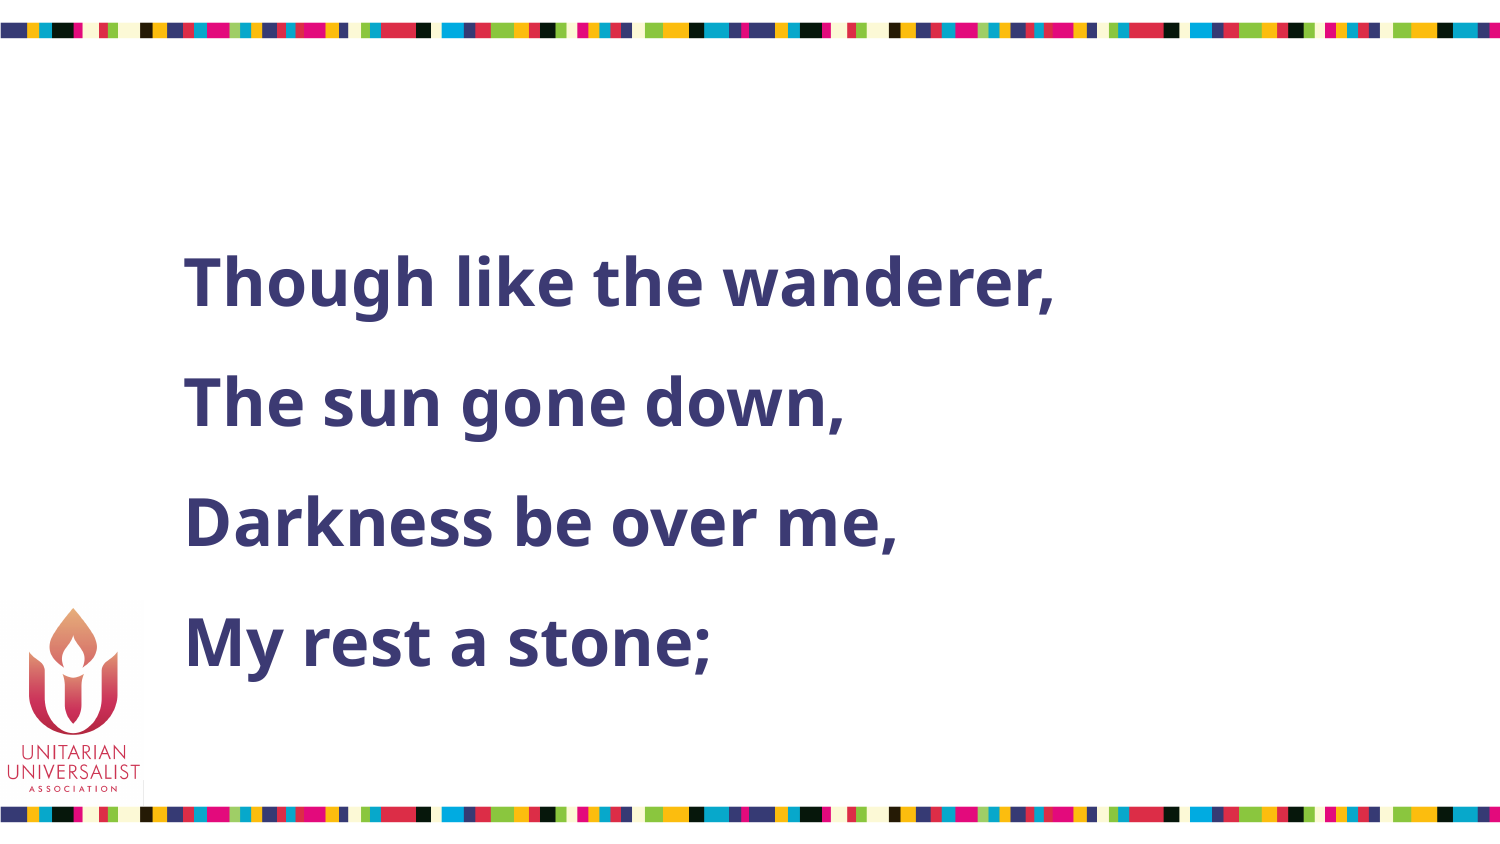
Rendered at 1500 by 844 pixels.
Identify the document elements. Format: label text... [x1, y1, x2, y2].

picture [0, 22, 1500, 40]
picture [0, 600, 1500, 824]
text_box Though like the wanderer, The sun gone down, Darkness be over me, My rest a stone; [168, 184, 1421, 695]
